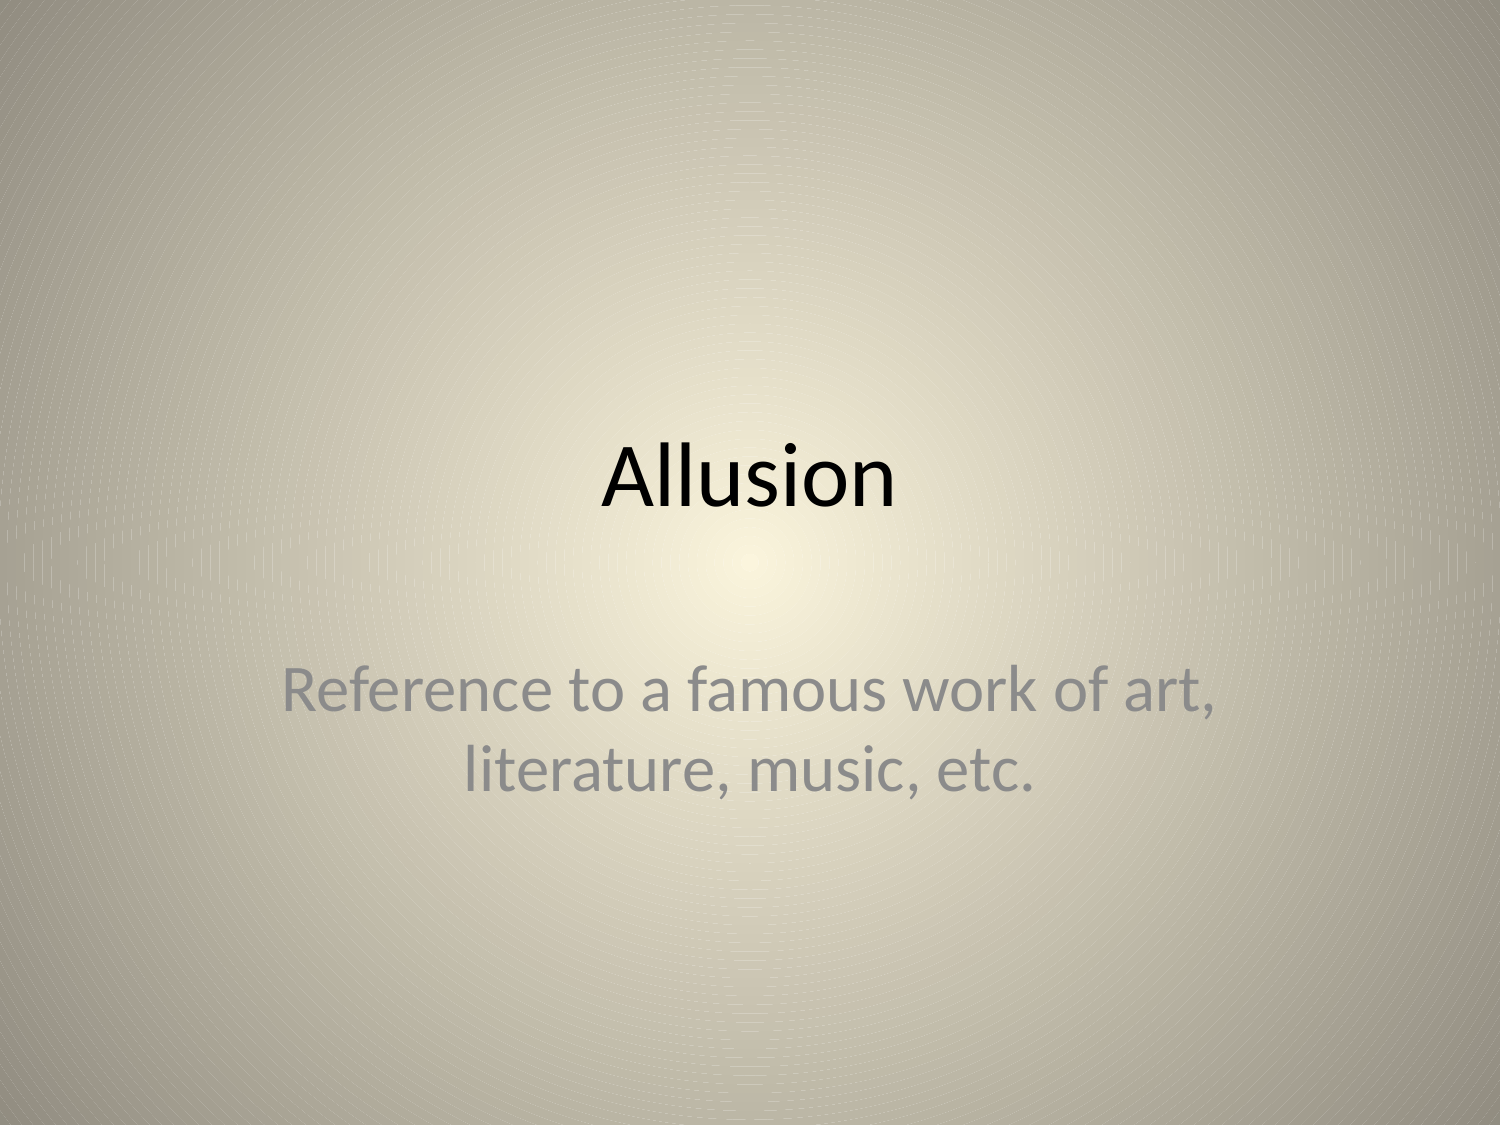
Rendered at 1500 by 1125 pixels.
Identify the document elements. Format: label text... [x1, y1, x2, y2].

subtitle Reference to a famous work of art, literature, music, etc. [225, 637, 1275, 925]
title Allusion [112, 349, 1388, 591]
